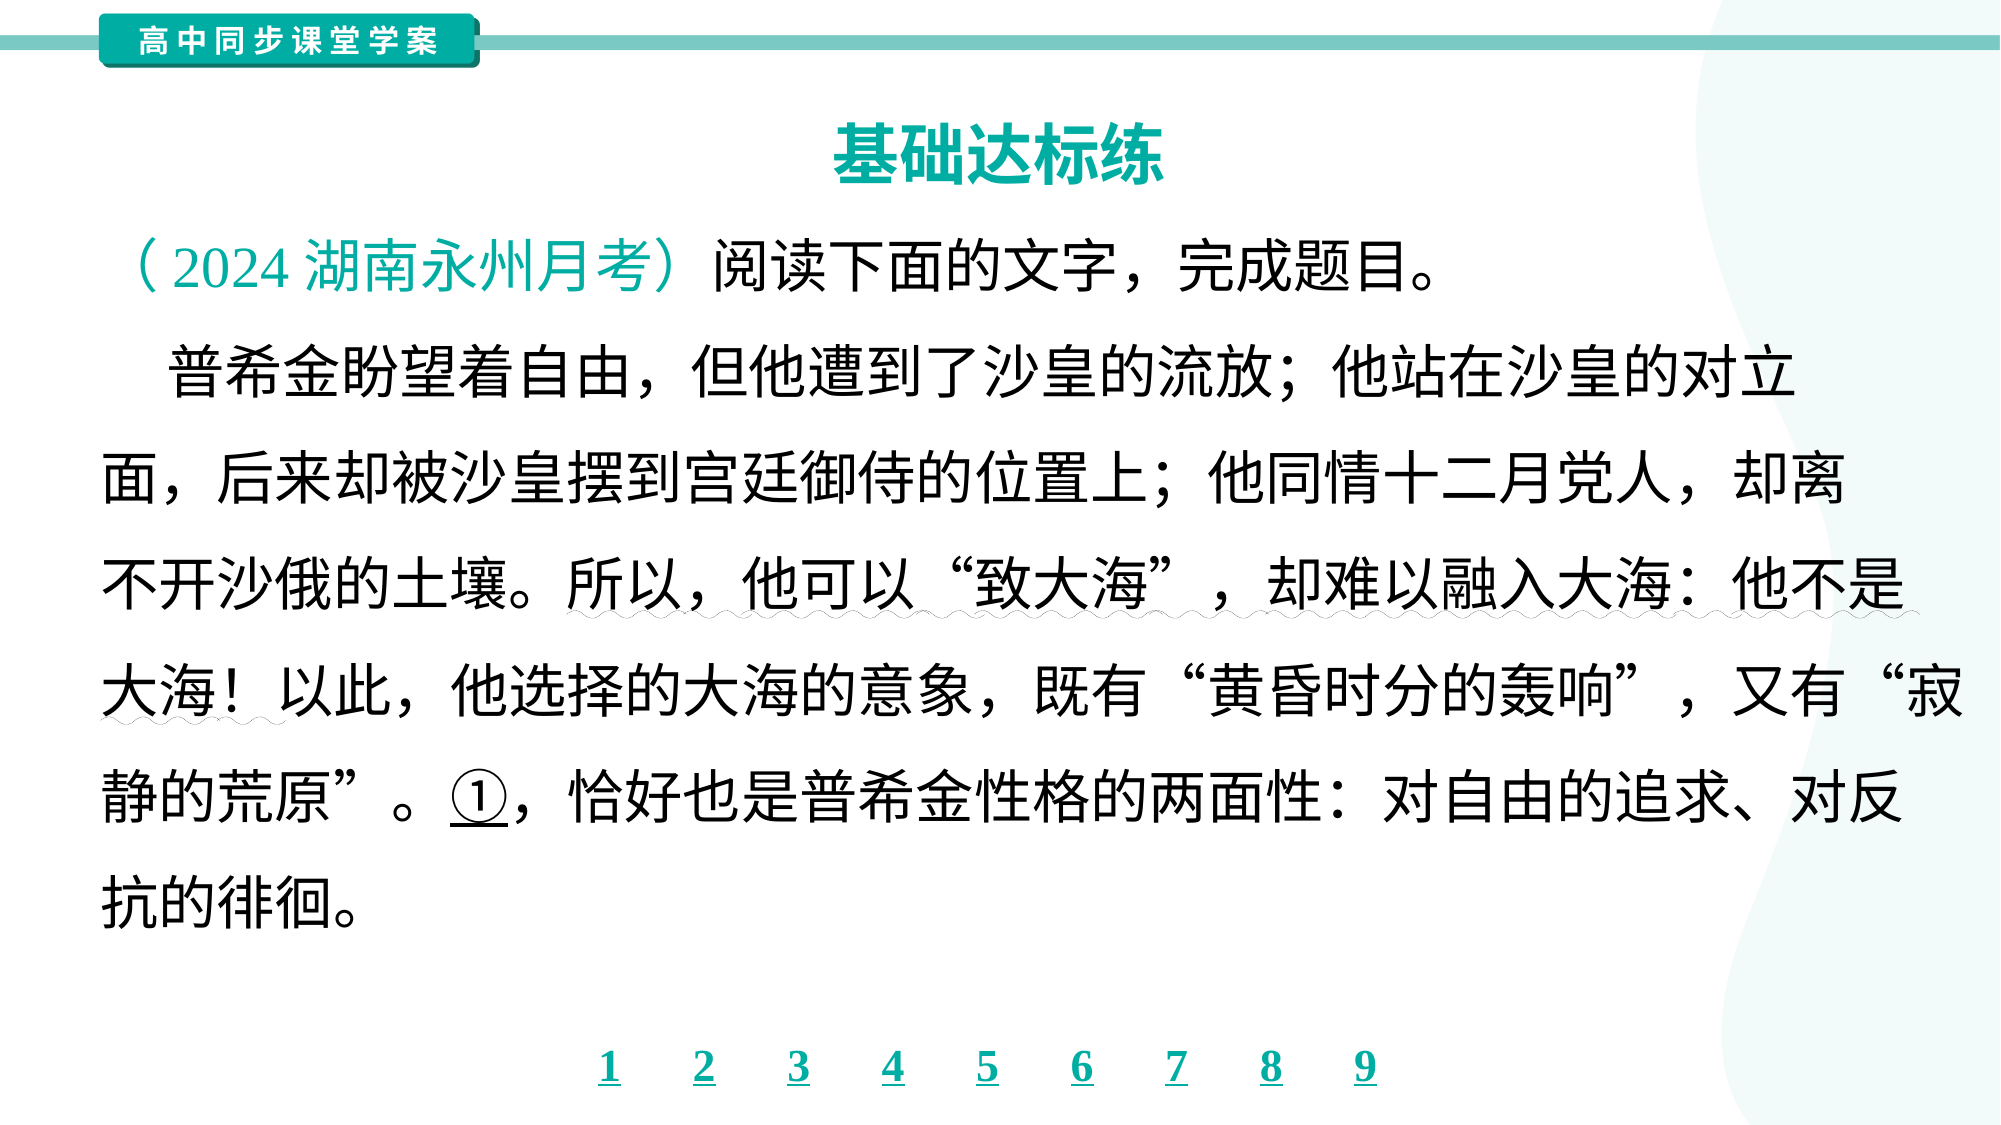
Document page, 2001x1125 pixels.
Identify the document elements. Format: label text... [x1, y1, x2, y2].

picture [0, 0, 2000, 1125]
text_box 基础达标练 [100, 76, 1899, 192]
text_box （2024湖南永州月考）阅读下面的文字，完成题目。 普希金盼望着自由，但他遭到了沙皇的流放；他站在沙皇的对立 面，后来却被沙皇摆到宫廷御侍的位置上；他同情十二月党人，却离 不开沙俄的土壤。所以，他可以“致大海”，却难以融入大海：他不是 大海！以此，他选择的大海的意象，既有“黄昏时分的轰响”，又有“寂 静的荒原”。①，恰好也是普希金性格的两面性：对自由的追求、对反 抗的徘徊。 [100, 192, 1899, 937]
